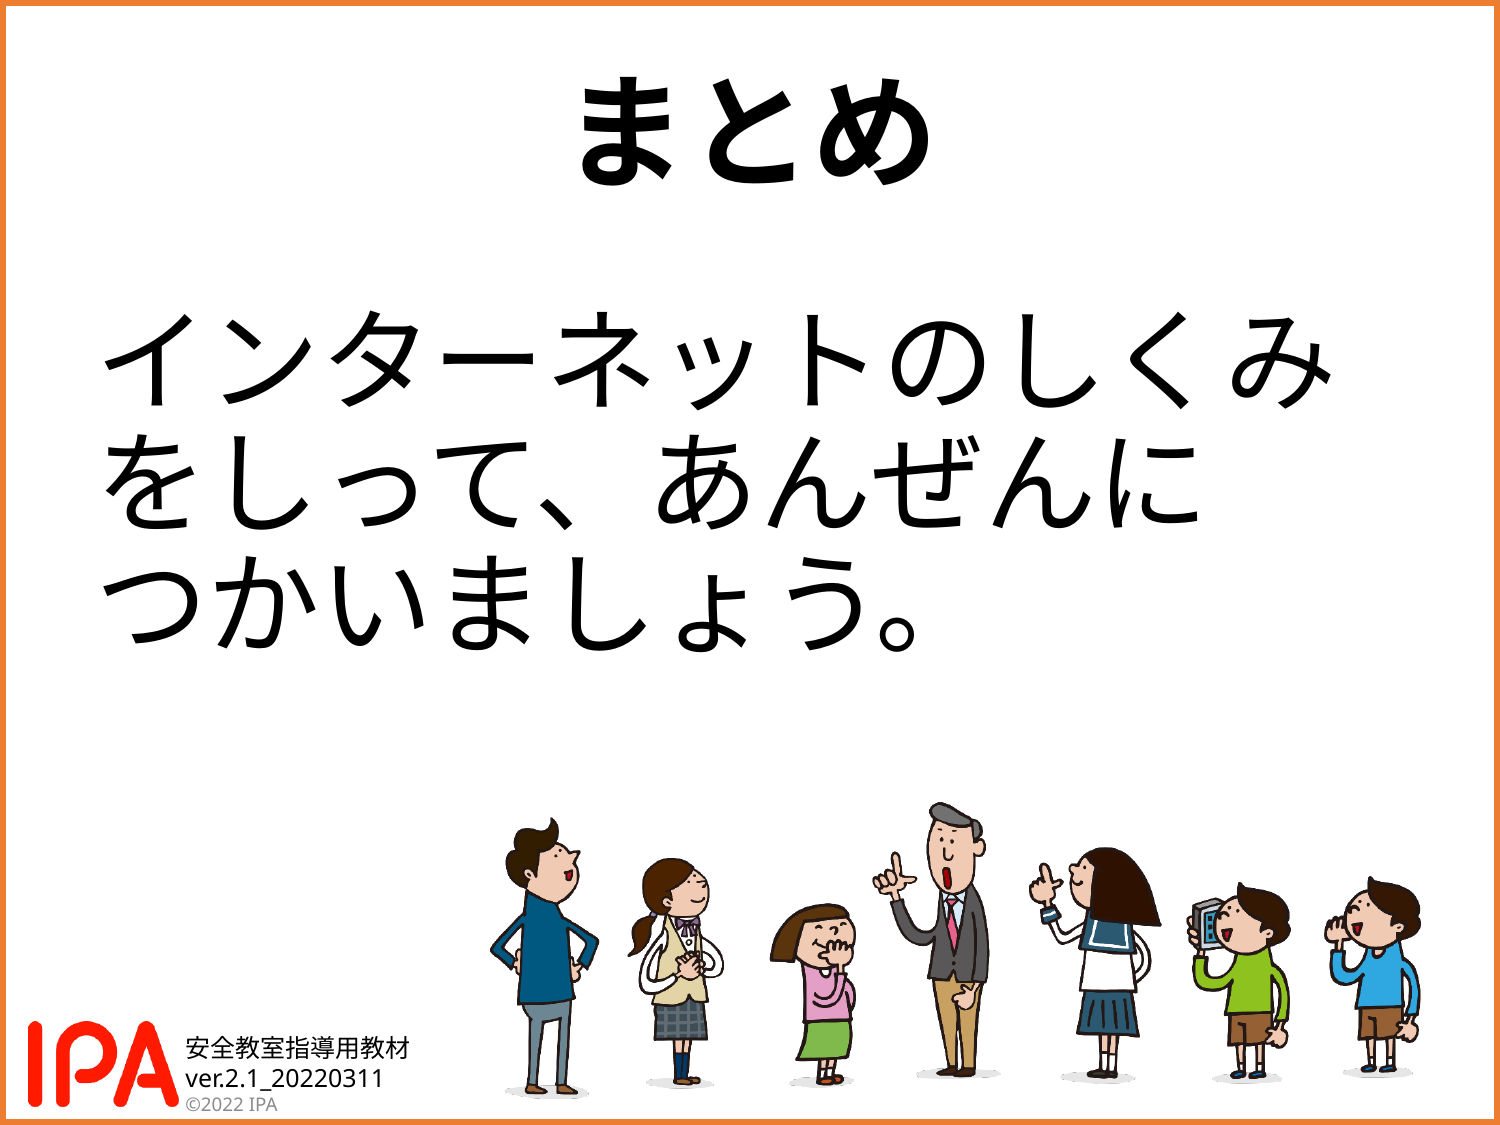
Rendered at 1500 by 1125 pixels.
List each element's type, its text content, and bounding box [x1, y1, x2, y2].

list インターネットのしくみをしって、あんぜんに つかいましょう。 [80, 298, 1397, 1013]
picture [490, 802, 1421, 1099]
picture [28, 1021, 179, 1107]
title まとめ [103, 62, 1397, 215]
